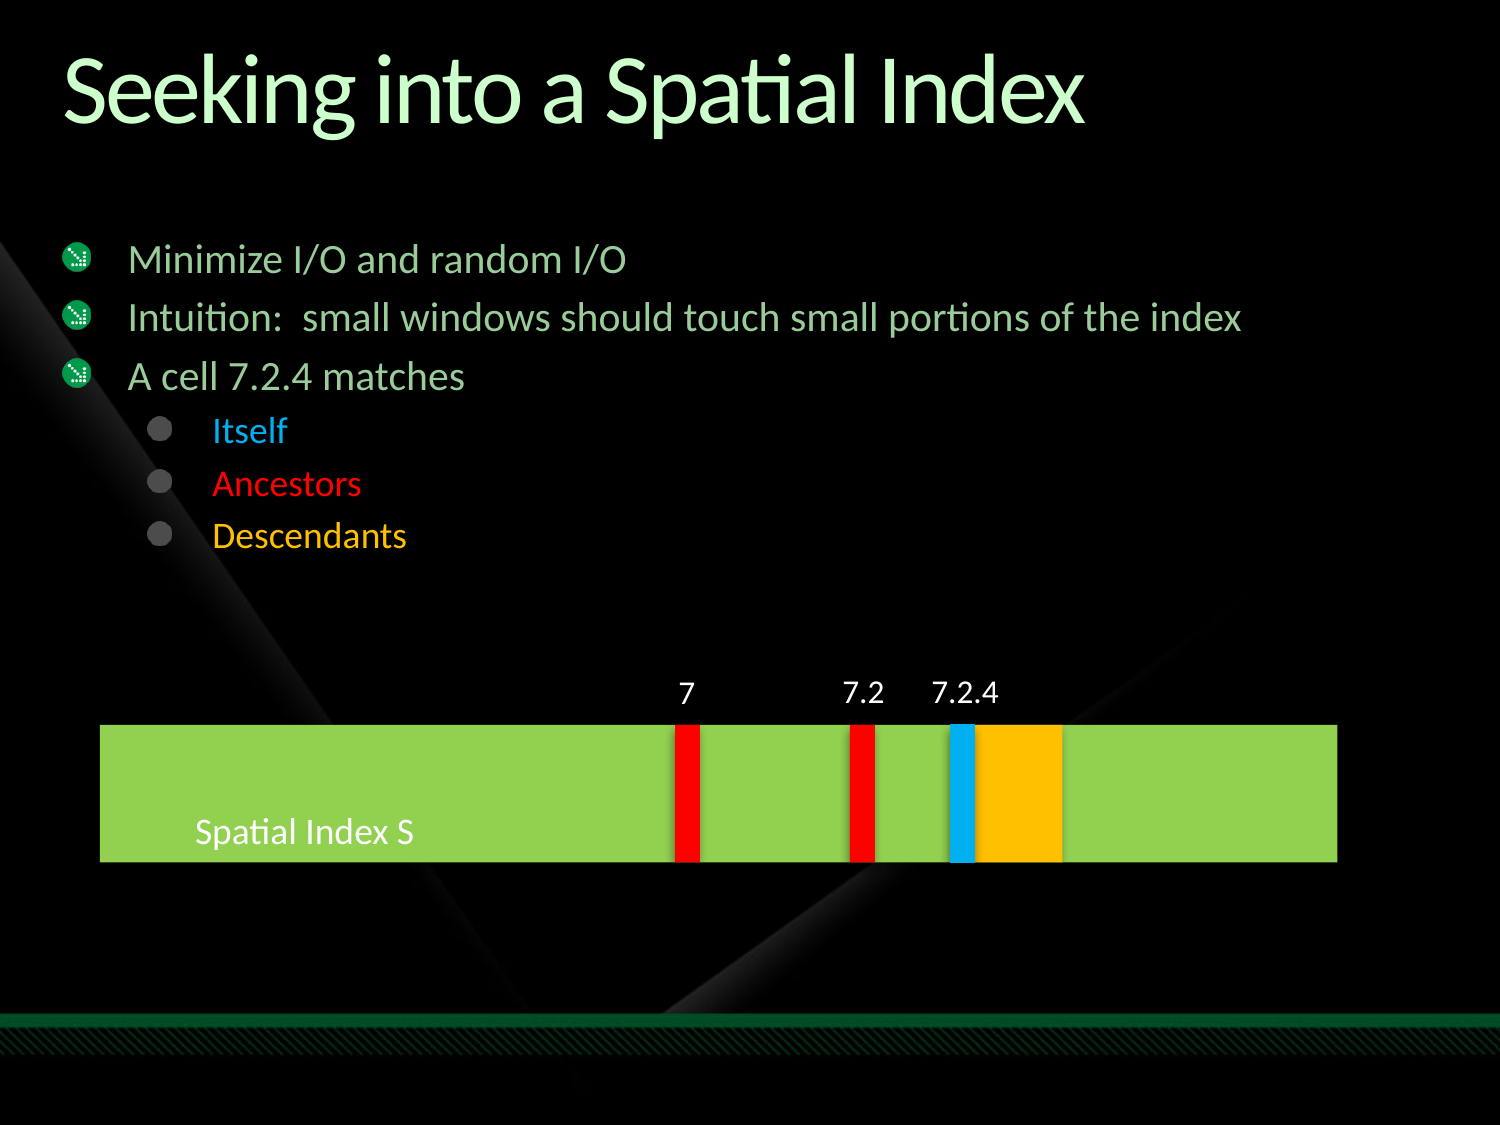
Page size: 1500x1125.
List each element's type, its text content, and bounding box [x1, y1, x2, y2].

text_box [849, 724, 875, 863]
list Minimize I/O and random I/O Intuition: small windows should touch small portions of the index A cell 7.2.4 matches Itself Ancestors Descendants [62, 231, 1438, 980]
text_box 7 [663, 663, 711, 719]
text_box Spatial Index S [180, 799, 430, 860]
title Seeking into a Spatial Index [62, 37, 1438, 147]
text_box [99, 724, 673, 863]
text_box [975, 724, 1063, 863]
text_box [875, 724, 948, 863]
text_box 7.2 [827, 662, 900, 718]
text_box [700, 724, 848, 863]
text_box [675, 724, 700, 863]
picture [0, 0, 1500, 1125]
text_box [1063, 724, 1338, 863]
text_box 7.2.4 [916, 662, 1014, 718]
text_box [950, 724, 975, 863]
